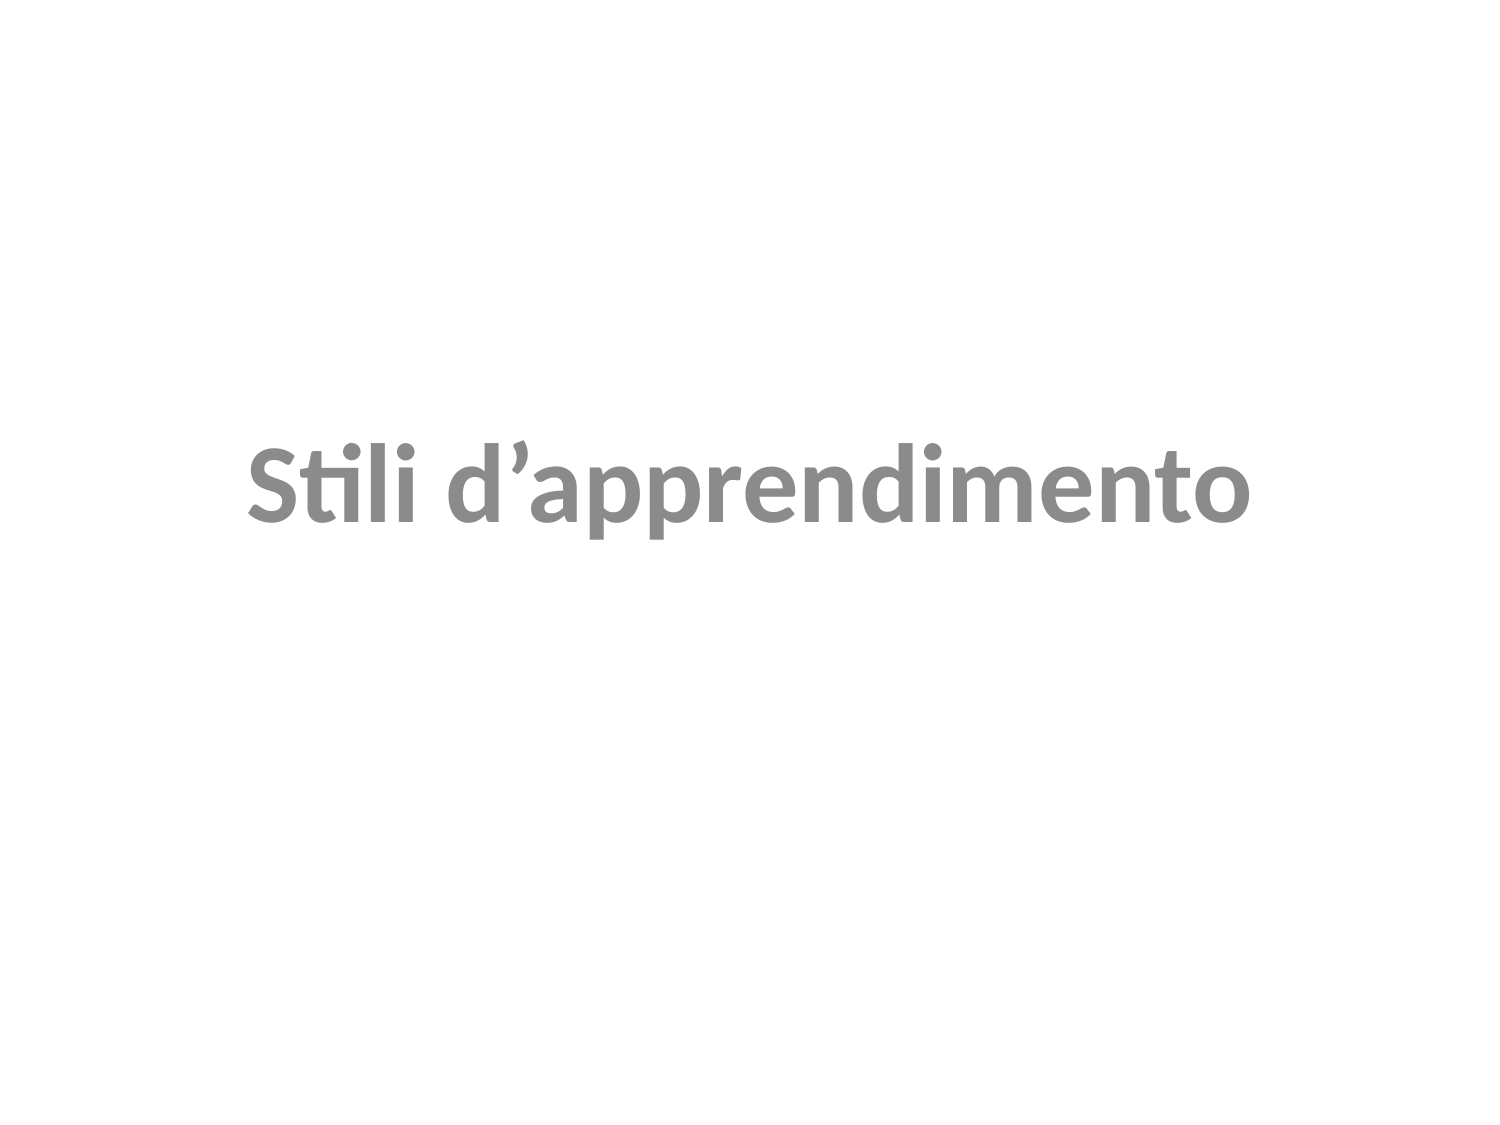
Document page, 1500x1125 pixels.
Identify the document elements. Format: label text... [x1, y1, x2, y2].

subtitle Stili d’apprendimento [53, 113, 1447, 764]
